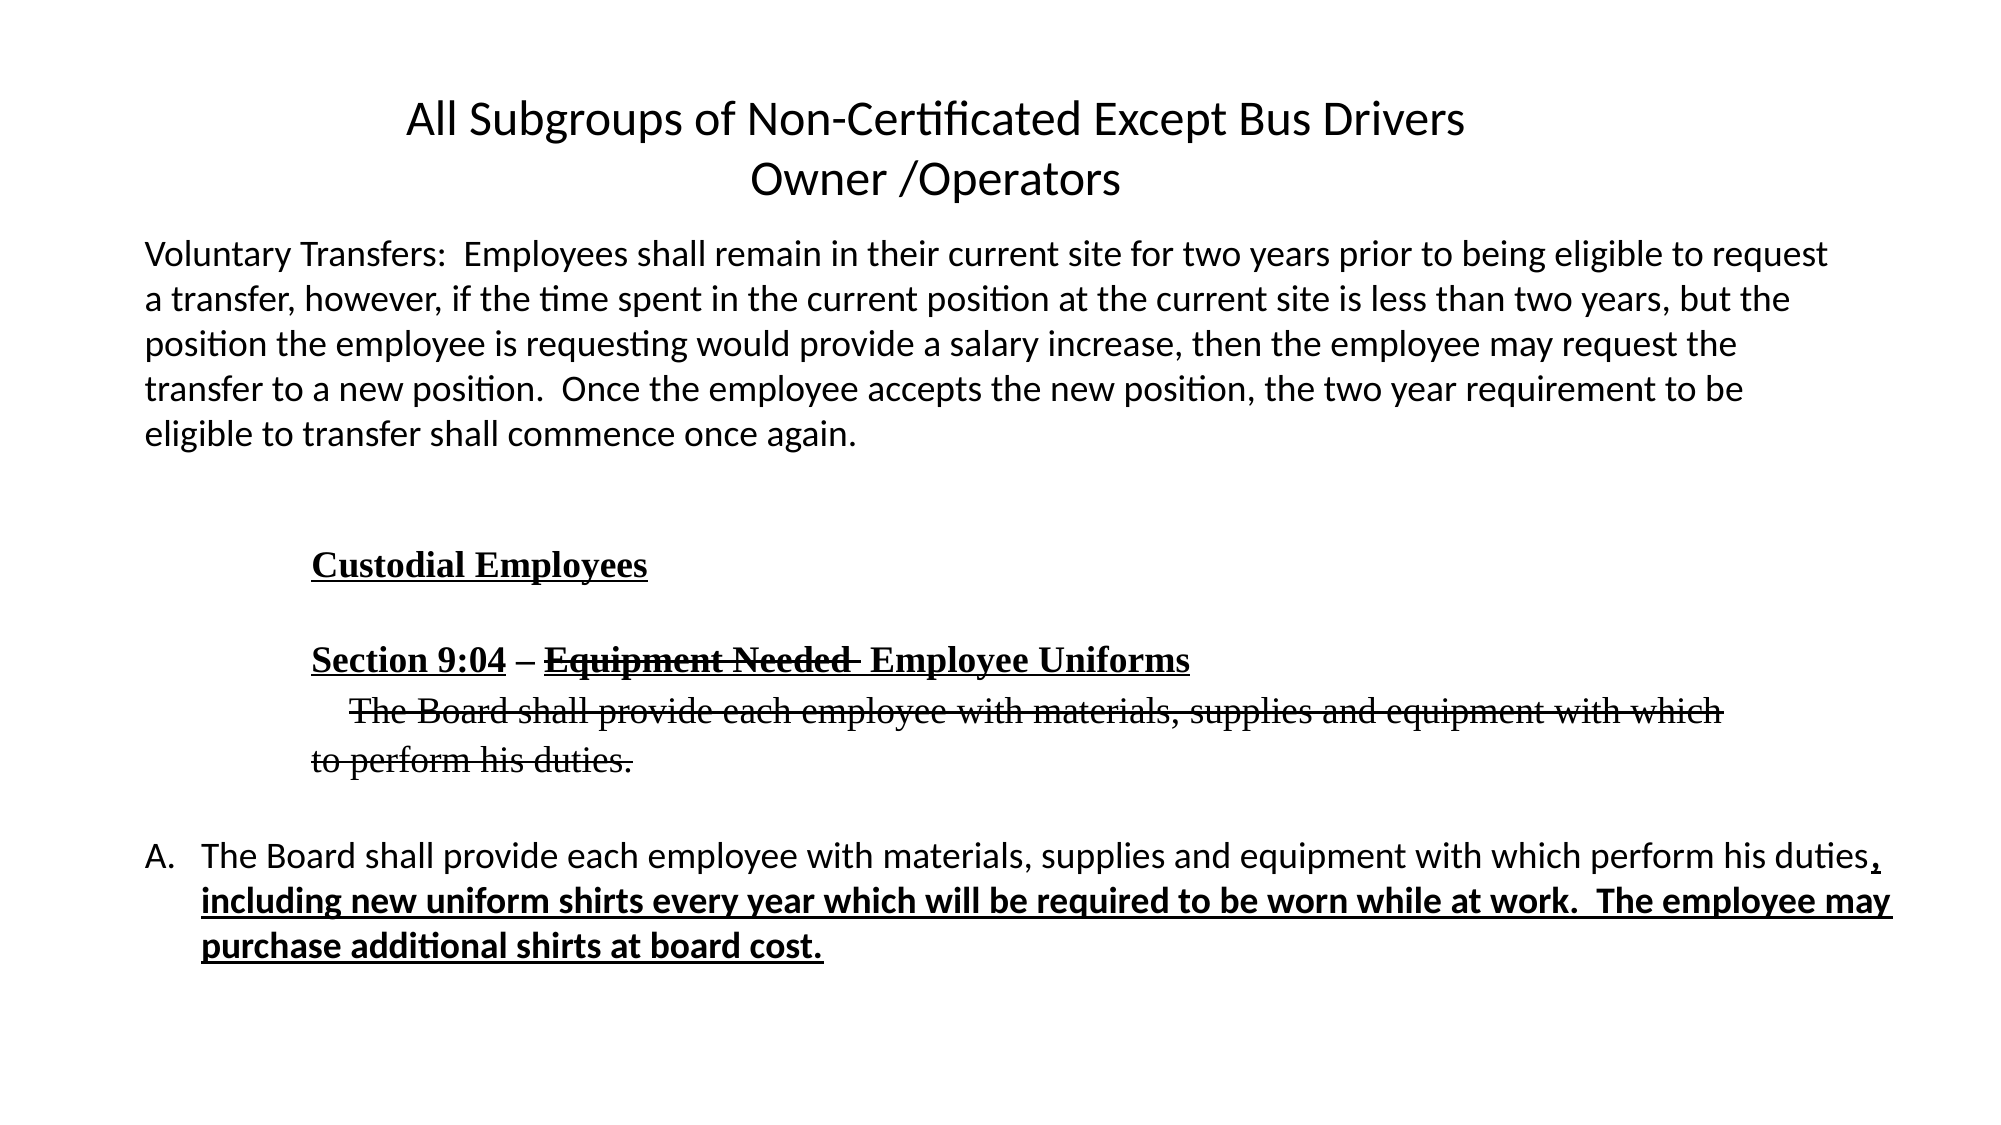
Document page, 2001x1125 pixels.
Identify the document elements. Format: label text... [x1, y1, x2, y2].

text_box All Subgroups of Non-Certificated Except Bus Drivers Owner /Operators [298, 77, 1574, 213]
text_box Voluntary Transfers: Employees shall remain in their current site for two years prior to being eligible to request a transfer, however, if the time spent in the current position at the current site is less than two years, but the position the employee is requesting would provide a salary increase, then the employee may request the transfer to a new position. Once the employee accepts the new position, the two year requirement to be eligible to transfer shall commence once again. [129, 221, 1870, 462]
text_box Custodial Employees Section 9:04 – Equipment Needed Employee Uniforms The Board shall provide each employee with materials, supplies and equipment with which to perform his duties. The Board shall provide each employee with materials, supplies and equipment with which perform his duties, including new uniform shirts every year which will be required to be worn while at work. The employee may purchase additional shirts at board cost. [129, 532, 1926, 974]
